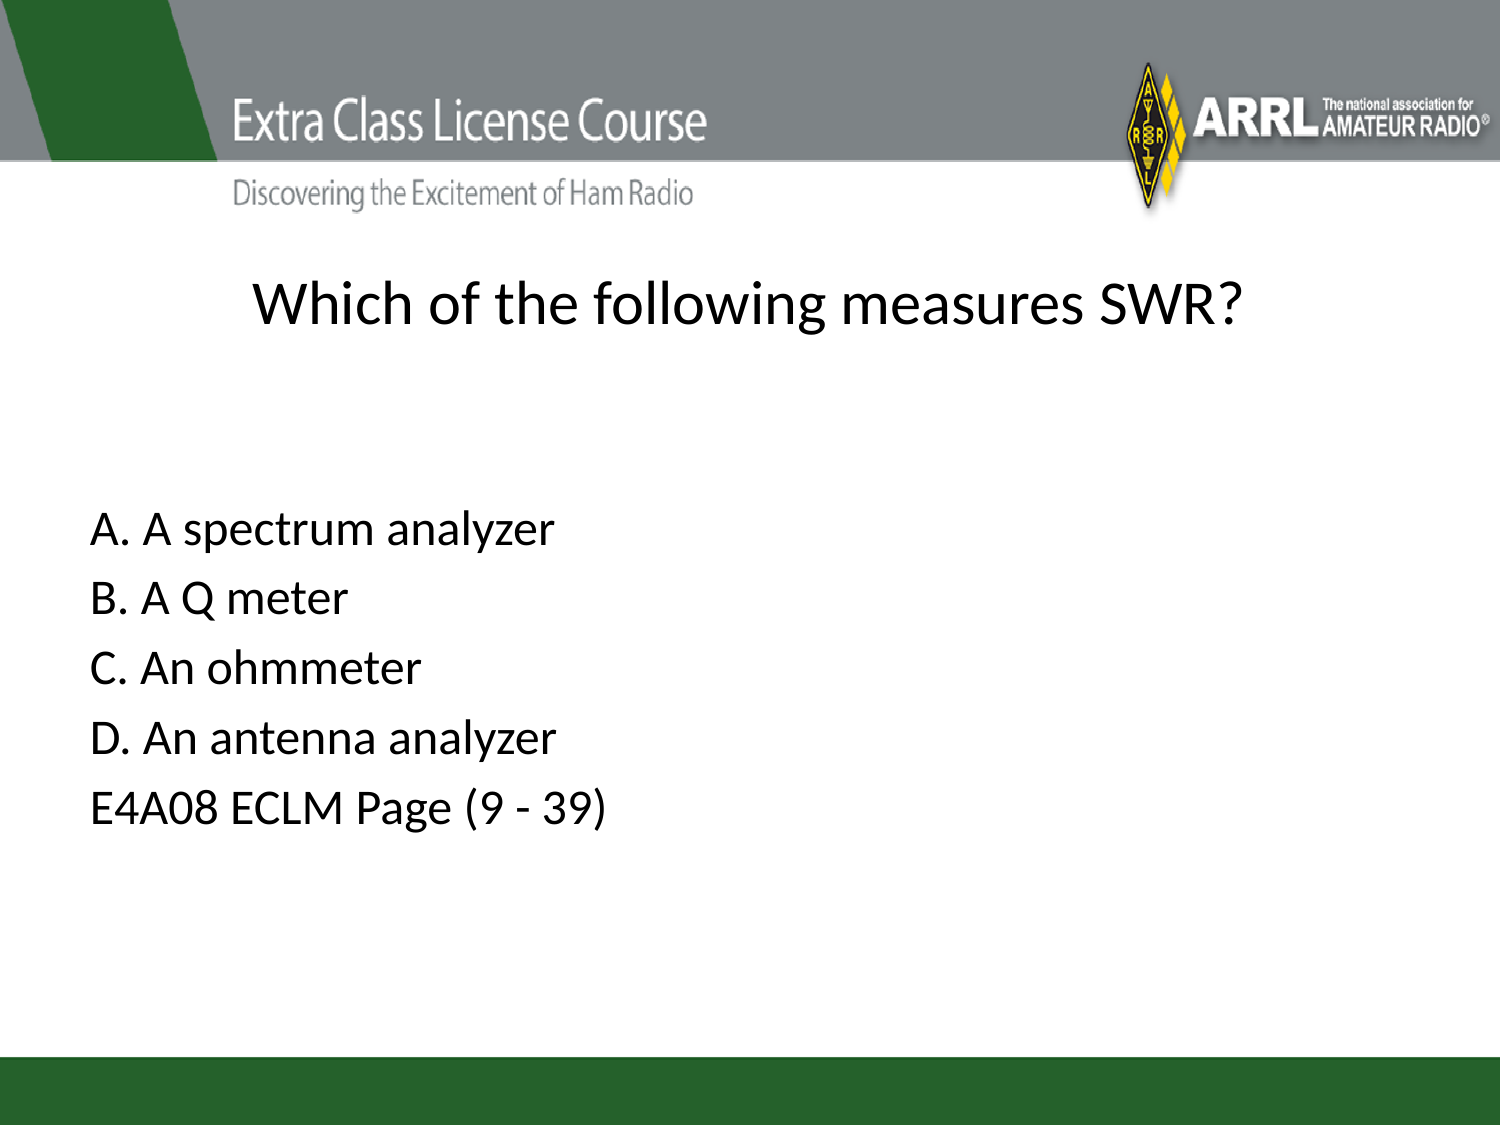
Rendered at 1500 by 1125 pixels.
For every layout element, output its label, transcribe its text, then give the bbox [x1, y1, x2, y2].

list A. A spectrum analyzer B. A Q meter C. An ohmmeter D. An antenna analyzer E4A08 ECLM Page (9 - 39) [75, 487, 1425, 1005]
picture [0, 0, 1500, 1125]
title Which of the following measures SWR? [75, 254, 1425, 435]
